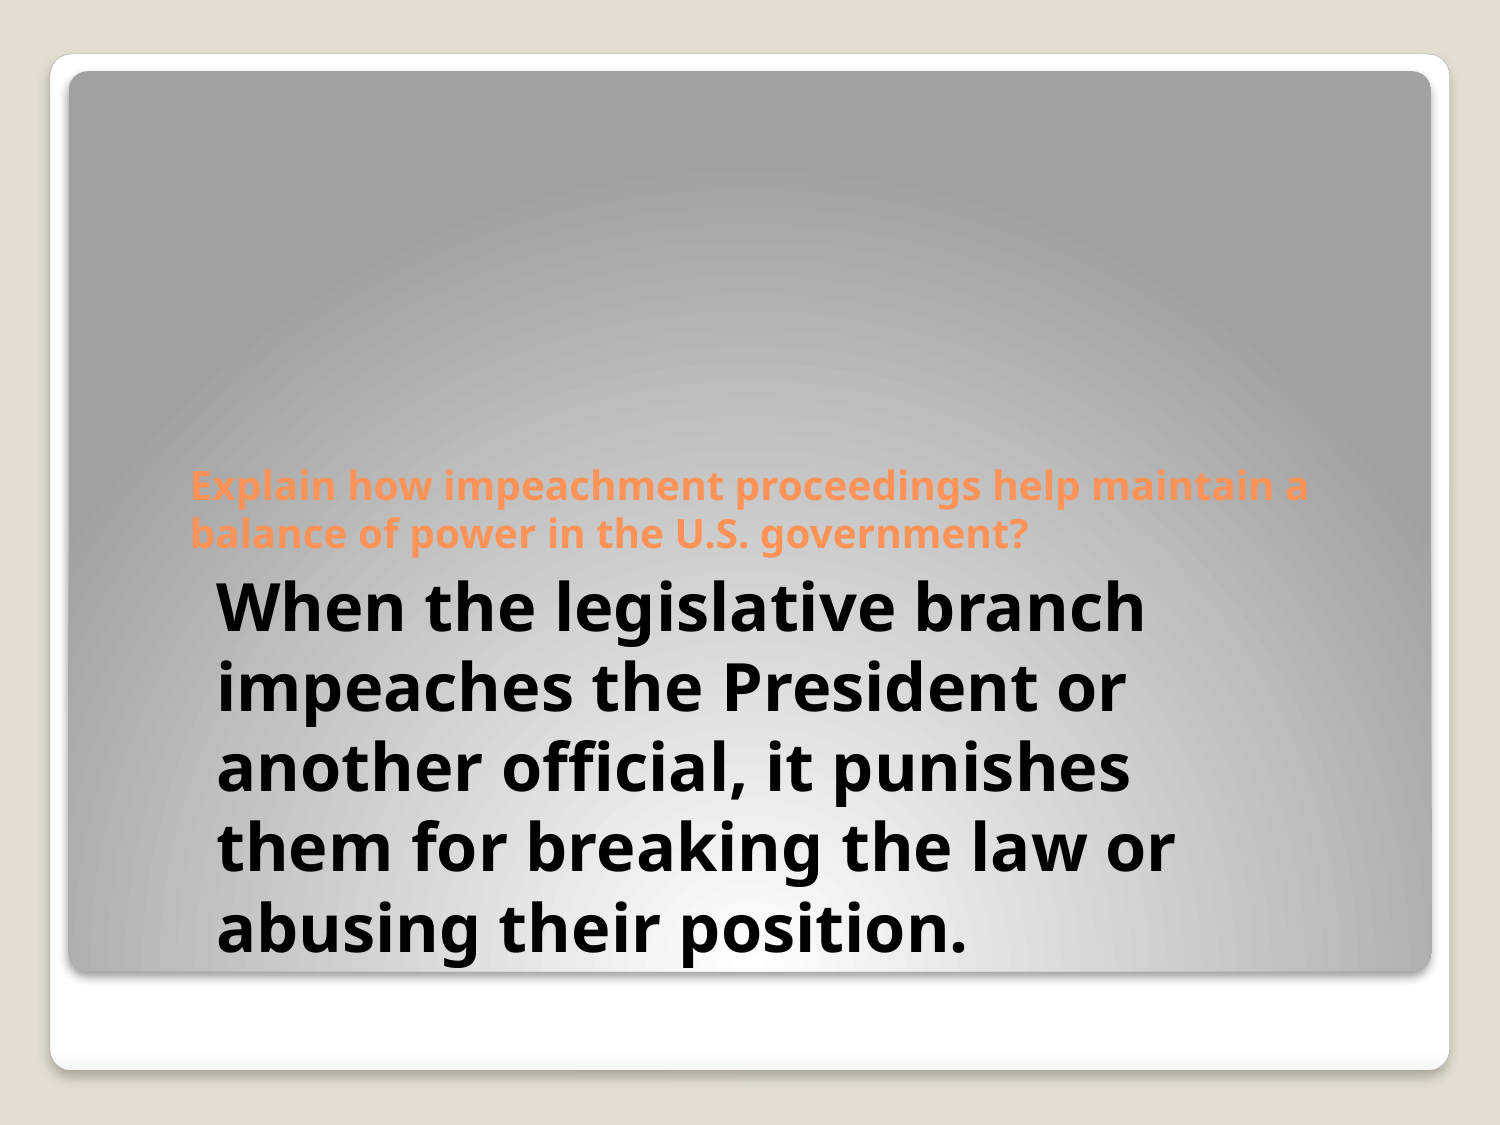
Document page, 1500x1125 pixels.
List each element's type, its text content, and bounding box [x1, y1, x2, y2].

title Explain how impeachment proceedings help maintain a balance of power in the U.S. government? [174, 425, 1328, 549]
list When the legislative branch impeaches the President or another official, it punishes them for breaking the law or abusing their position. [174, 549, 1329, 1000]
